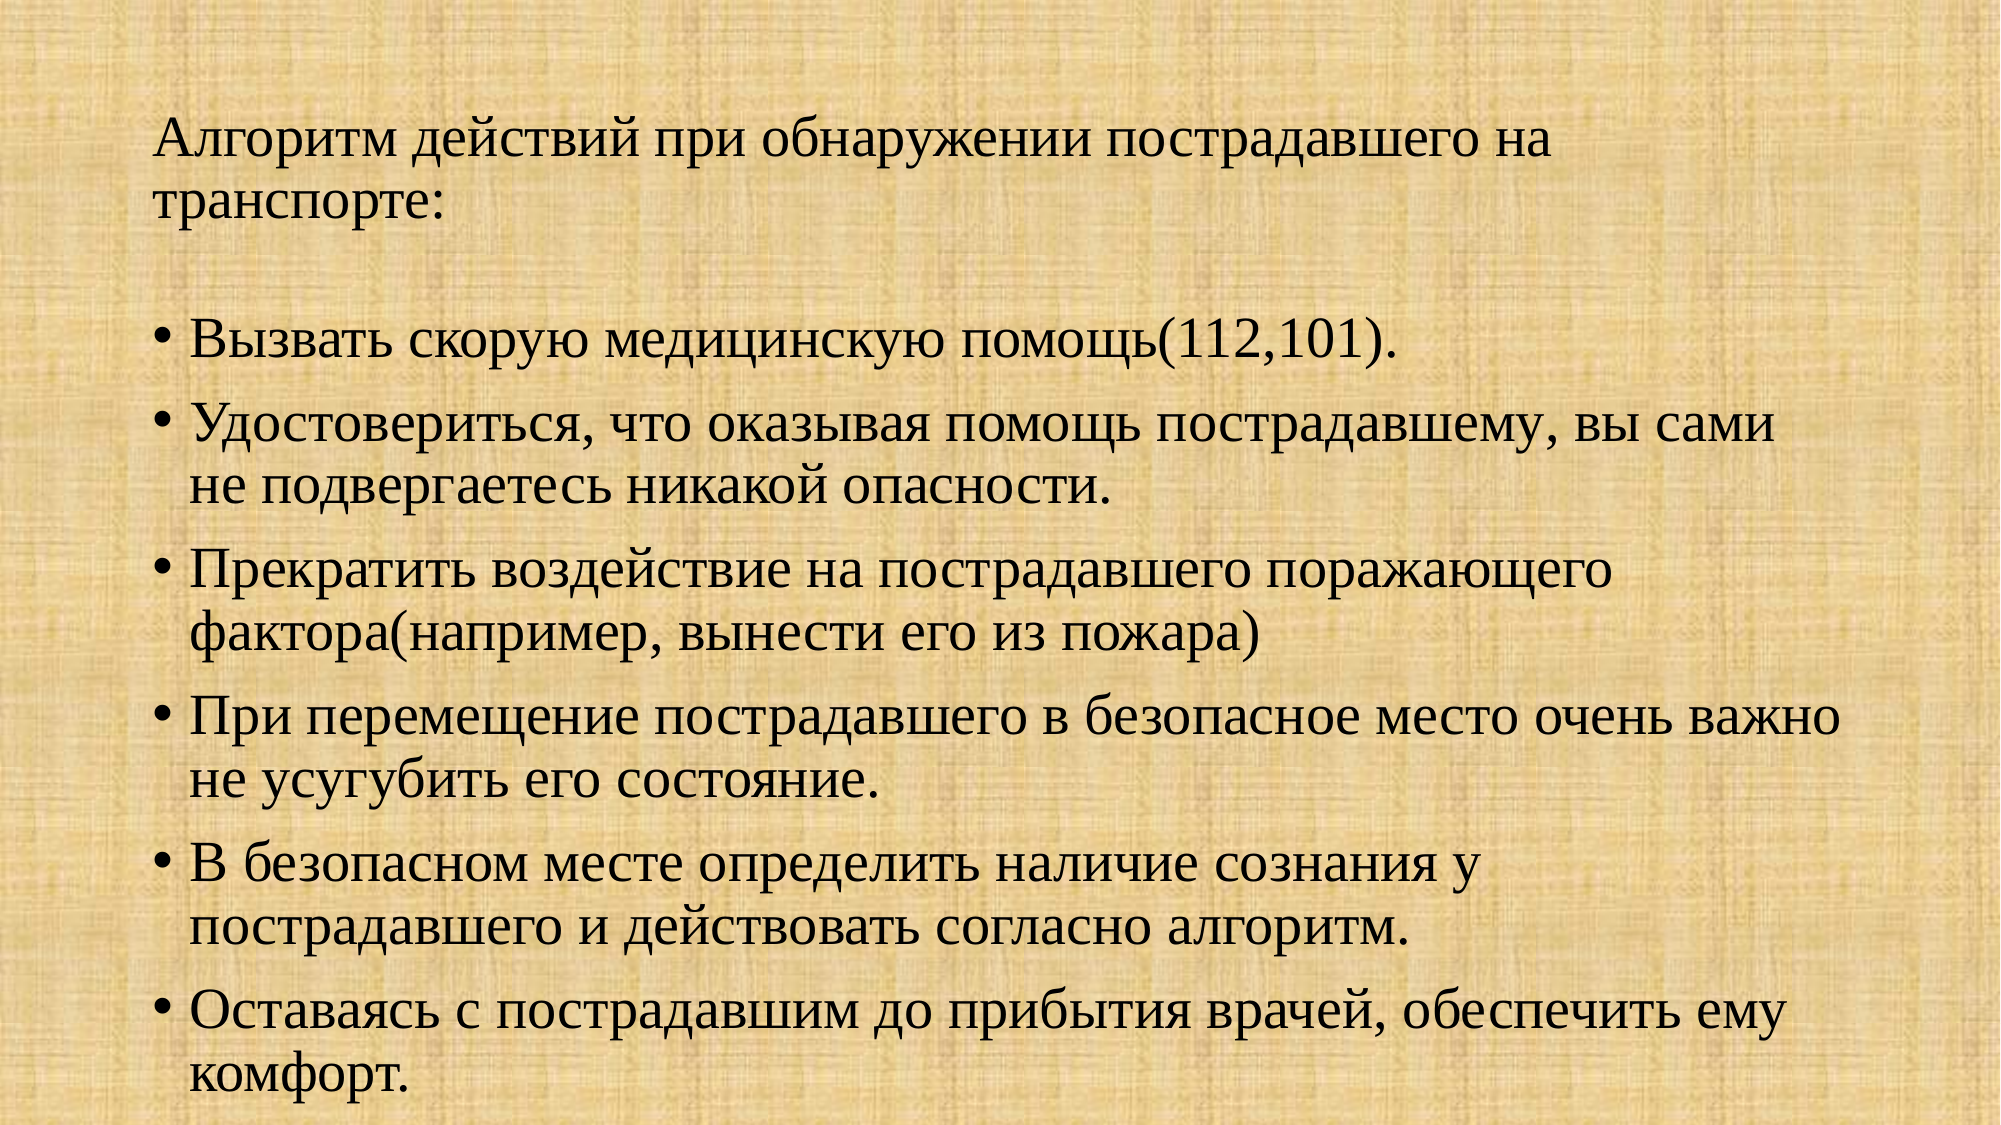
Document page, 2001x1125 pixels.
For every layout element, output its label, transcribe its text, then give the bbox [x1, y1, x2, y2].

picture [0, 0, 2001, 1125]
title Алгоритм действий при обнаружении пострадавшего на транспорте: [137, 59, 1863, 278]
list Вызвать скорую медицинскую помощь(112,101). Удостовериться, что оказывая помощь пострадавшему, вы сами не подвергаетесь никакой опасности. Прекратить воздействие на пострадавшего поражающего фактора(например, вынести его из пожара) При перемещение пострадавшего в безопасное место очень важно не усугубить его состояние. В безопасном месте определить наличие сознания у пострадавшего и действовать согласно алгоритм. Оставаясь с пострадавшим до прибытия врачей, обеспечить ему комфорт. [137, 299, 1863, 1014]
